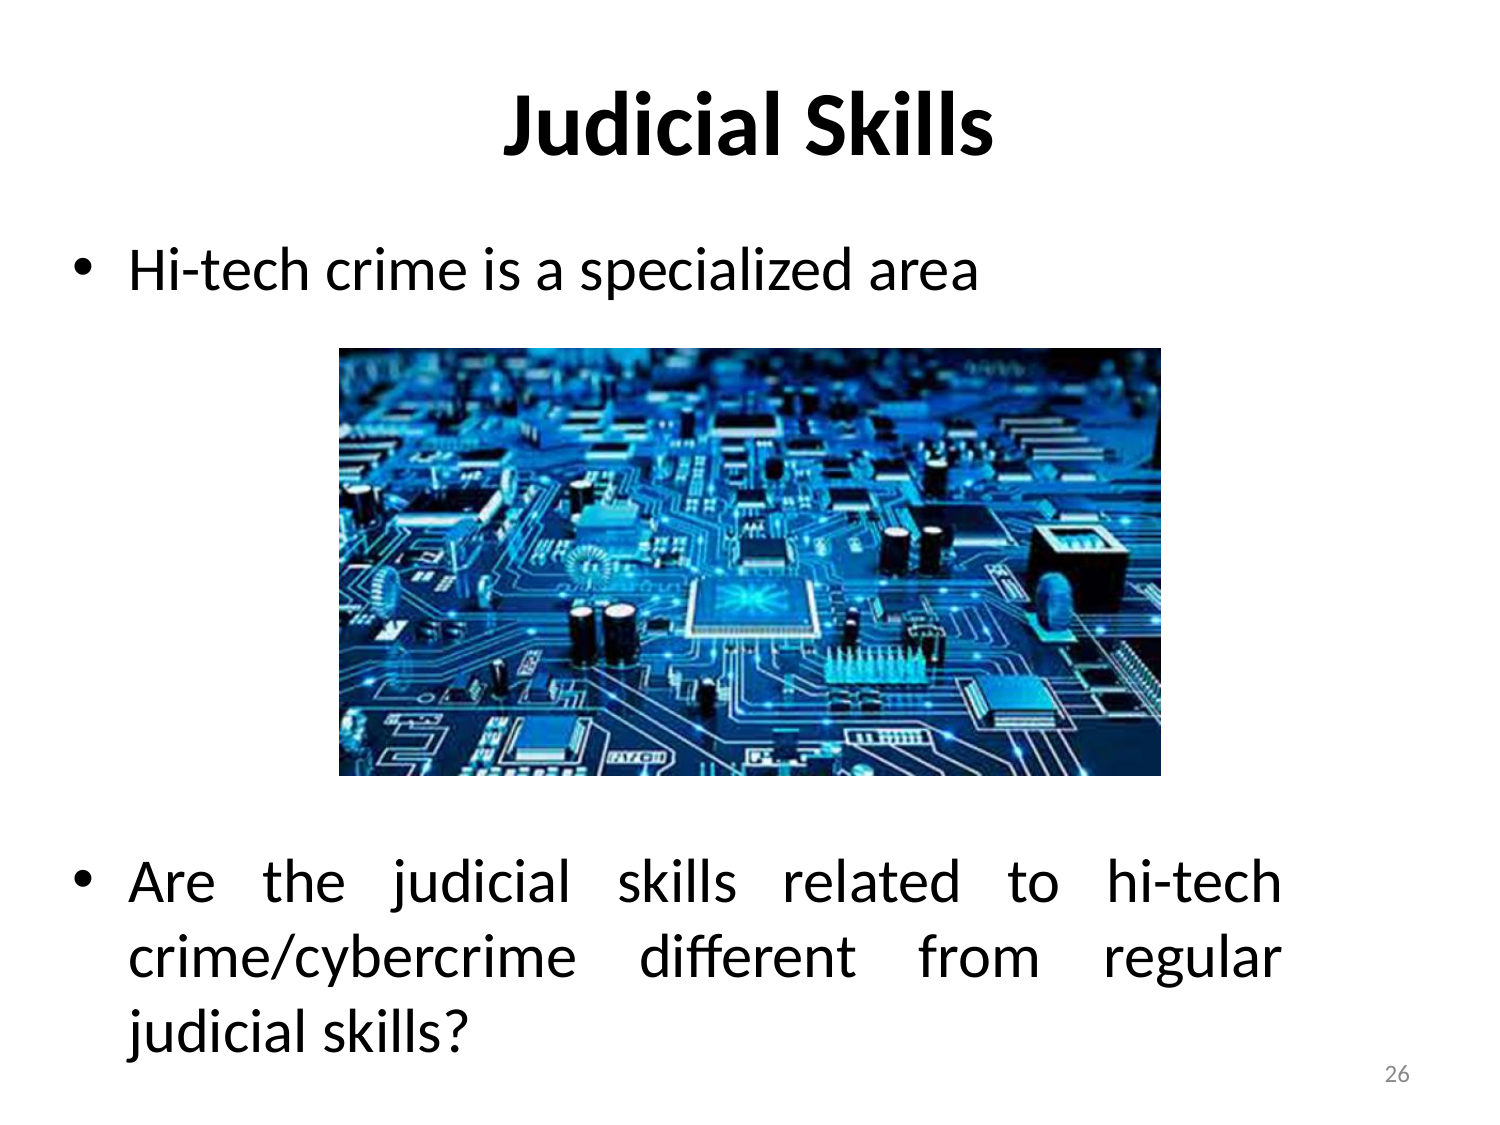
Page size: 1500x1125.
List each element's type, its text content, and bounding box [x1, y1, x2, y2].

title Judicial Skills [75, 24, 1425, 213]
picture [338, 348, 1162, 777]
text_box Hi-tech crime is a specialized area Are the judicial skills related to hi-tech crime/cybercrime different from regular judicial skills? [57, 220, 1300, 1097]
slide_number 26 [1074, 1042, 1425, 1103]
